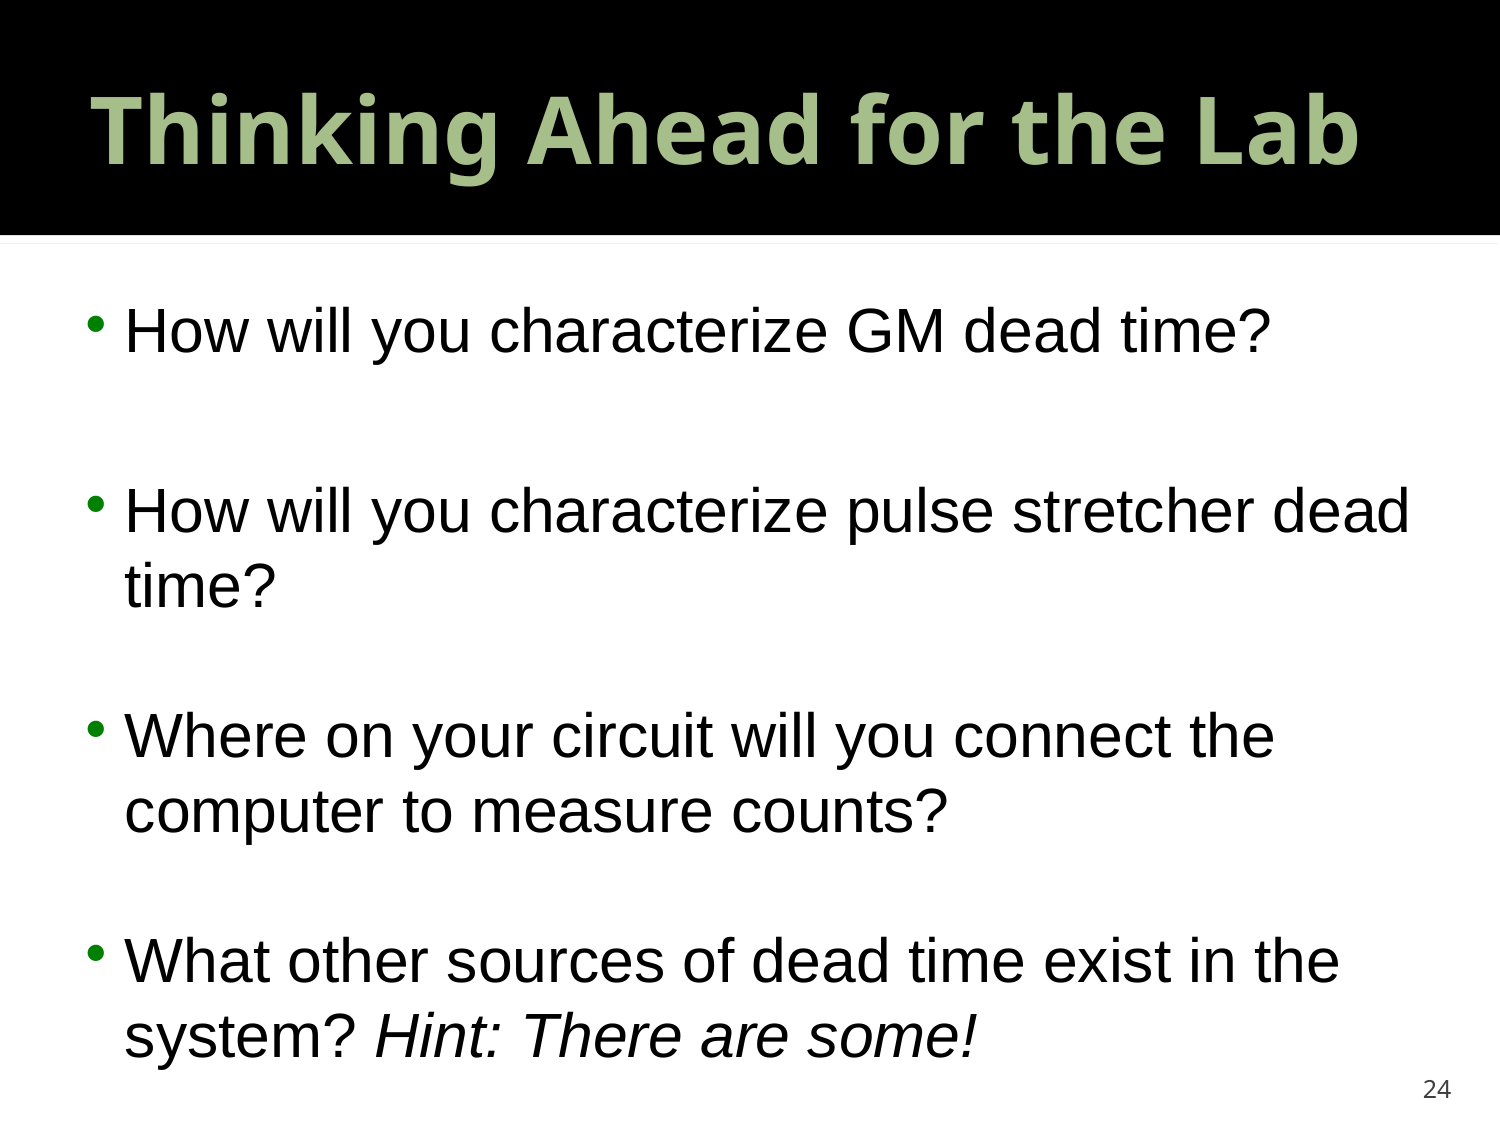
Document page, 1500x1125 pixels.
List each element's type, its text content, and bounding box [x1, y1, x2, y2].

text_box 24 [1345, 1062, 1467, 1108]
text_box How will you characterize GM dead time? How will you characterize pulse stretcher dead time? Where on your circuit will you connect the computer to measure counts? What other sources of dead time exist in the system? Hint: There are some! [76, 562, 1423, 798]
title Thinking Ahead for the Lab [75, 7, 1425, 248]
